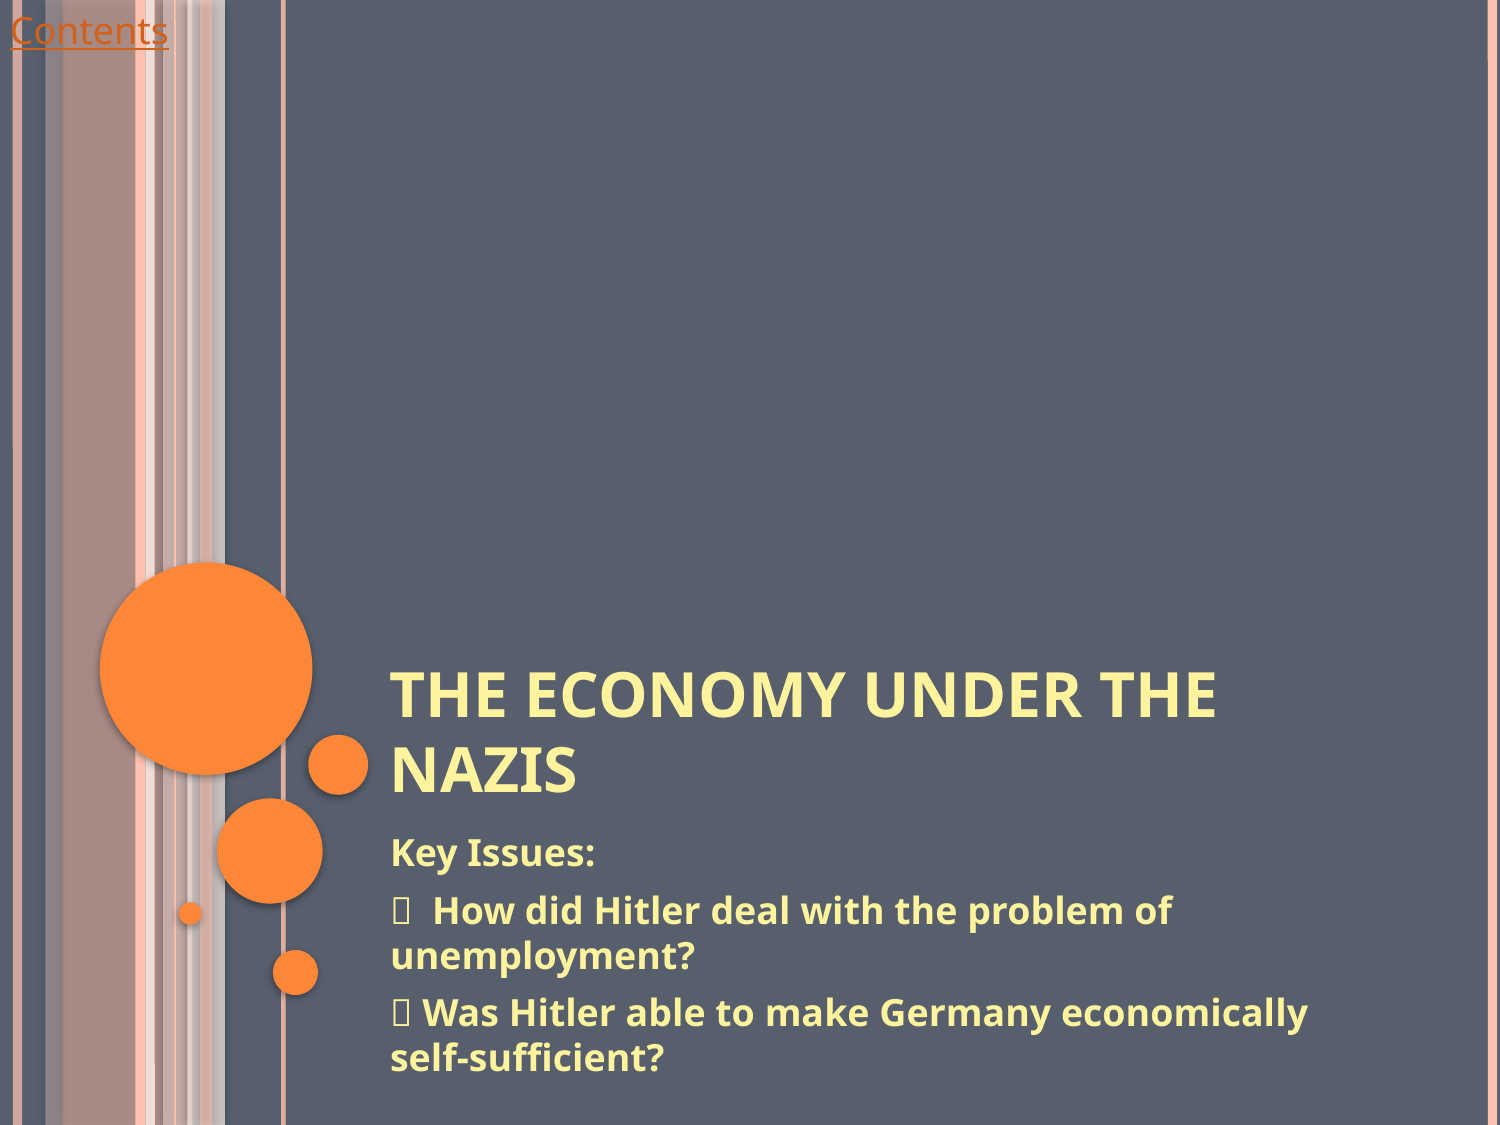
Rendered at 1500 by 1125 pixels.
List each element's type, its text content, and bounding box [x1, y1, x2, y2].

title The Economy Under the Nazis [375, 474, 1388, 812]
list Key Issues:  How did Hitler deal with the problem of unemployment?  Was Hitler able to make Germany economically self-sufficient? [374, 821, 1388, 1125]
